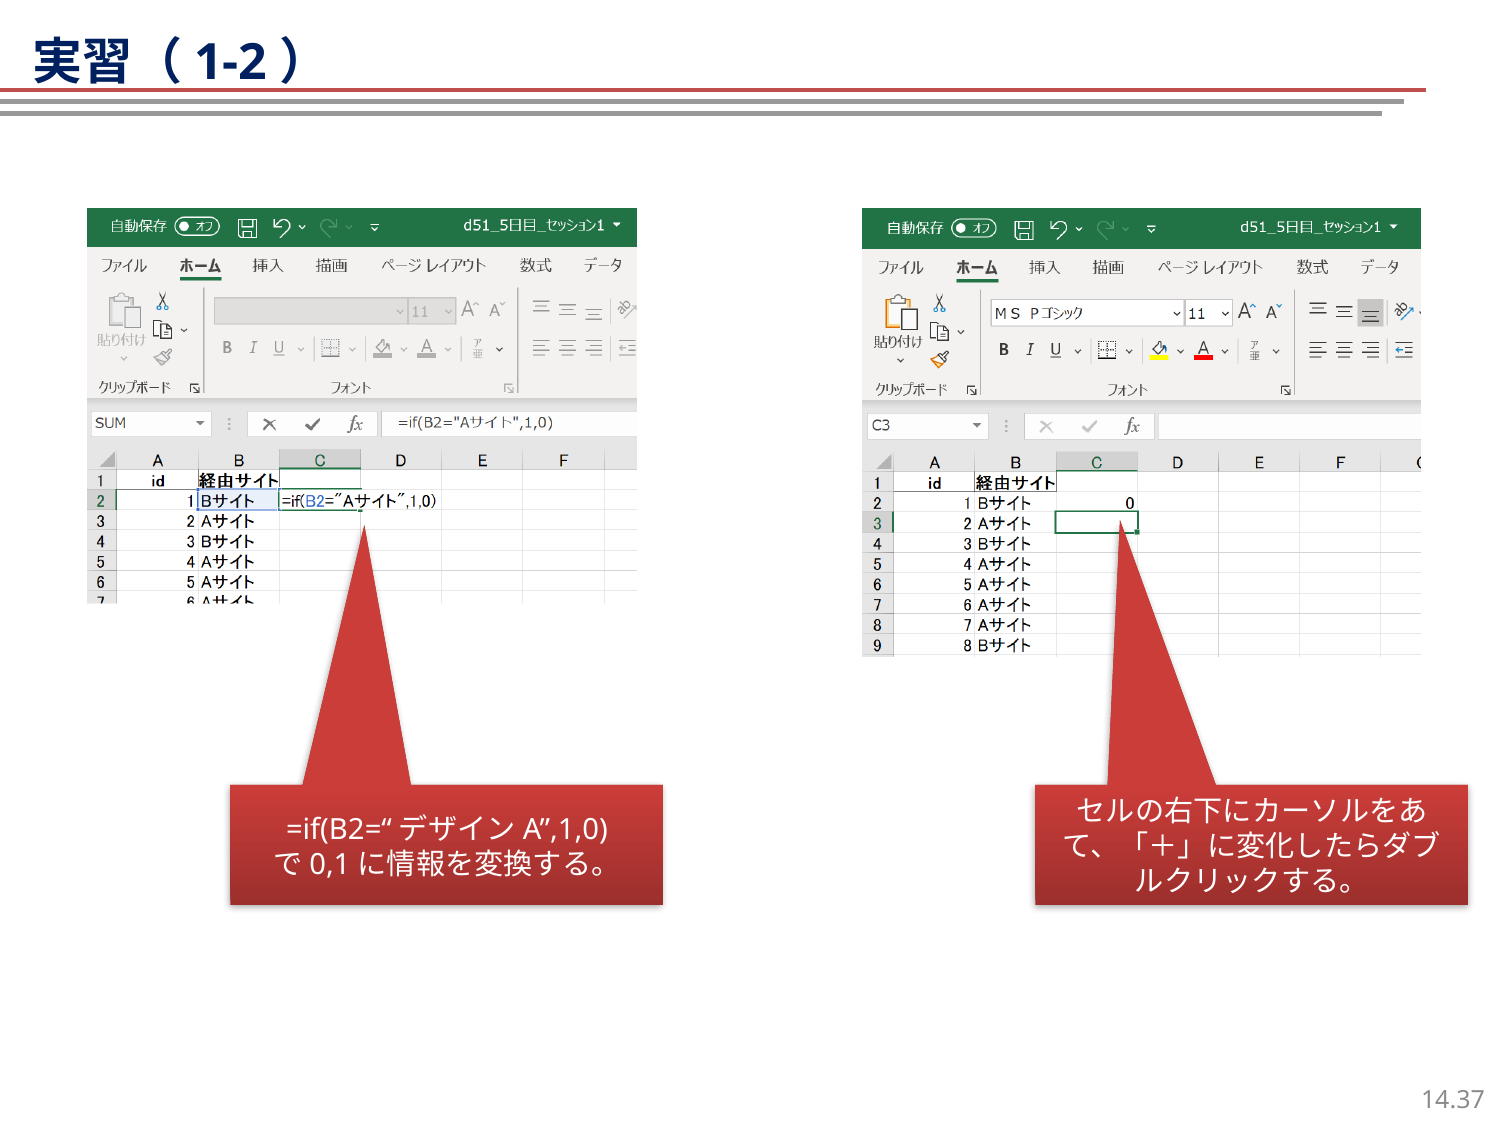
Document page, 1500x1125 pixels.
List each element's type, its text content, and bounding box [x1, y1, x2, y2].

slide_number 36 [1381, 1065, 1500, 1125]
text_box セルの右下にカーソルをあて、「＋」に変化したらダブルクリックする。 [1035, 666, 1469, 906]
picture [862, 207, 1421, 657]
text_box 実習（1-2） [17, 21, 1459, 151]
text_box =if(B2=“デザインA”,1,0) で0,1に情報を変換する。 [230, 613, 664, 906]
picture [87, 207, 637, 605]
